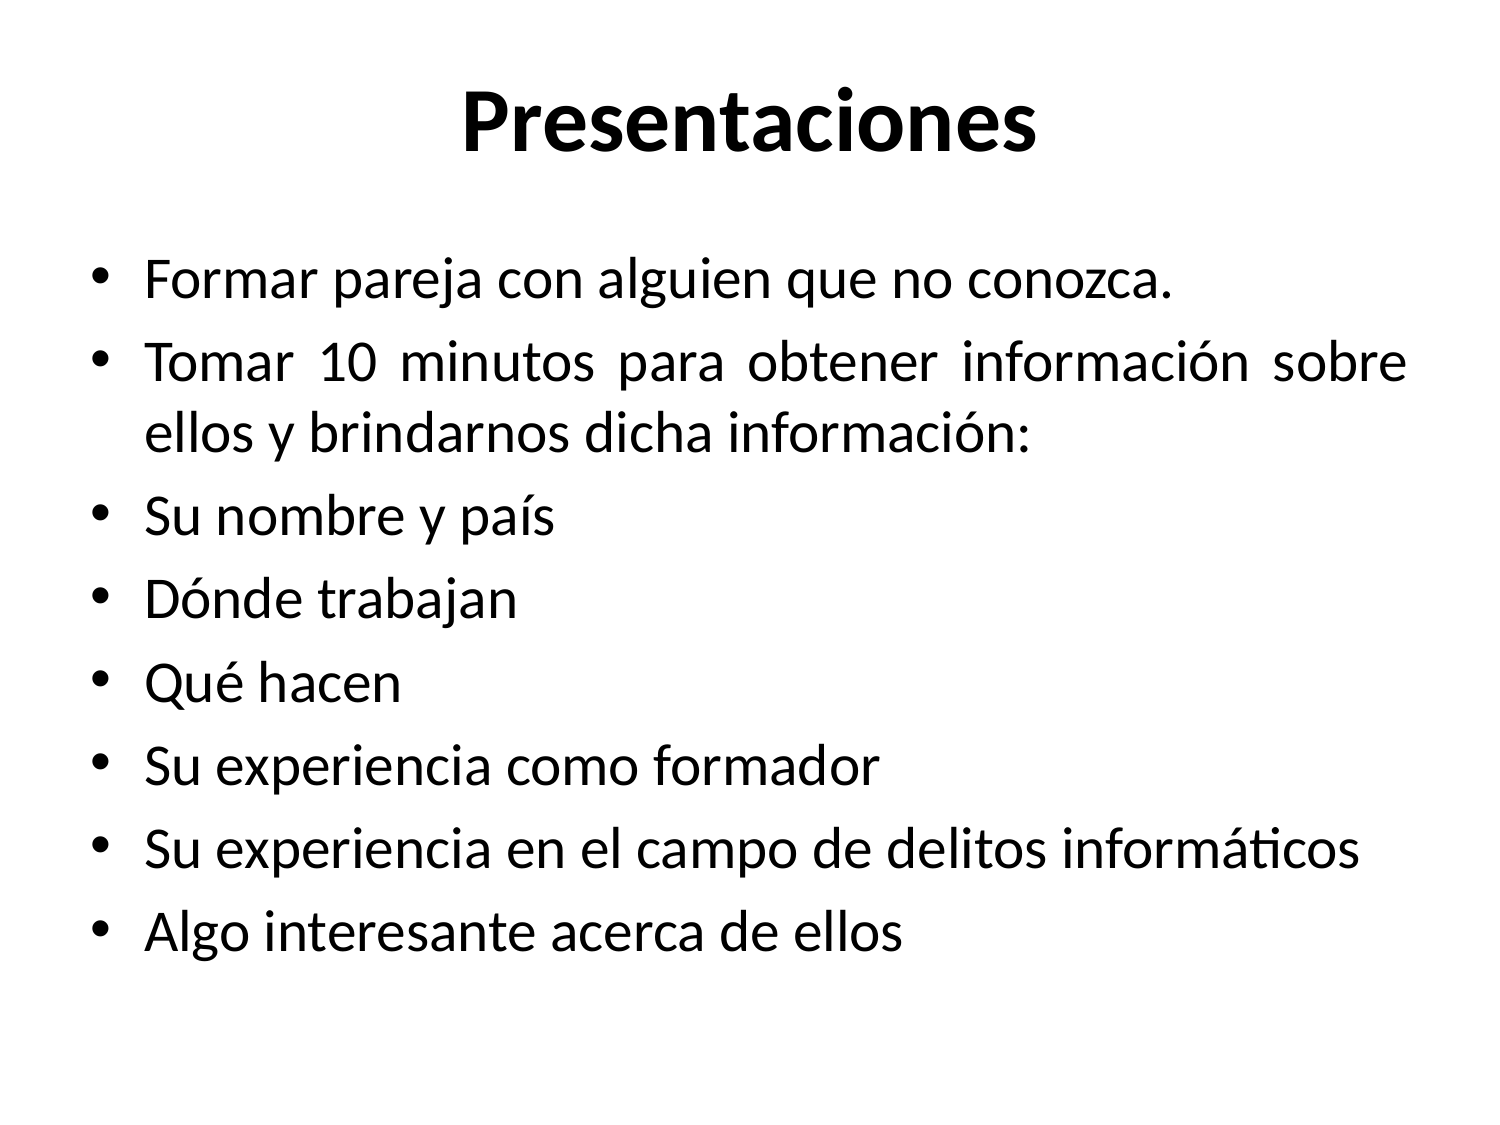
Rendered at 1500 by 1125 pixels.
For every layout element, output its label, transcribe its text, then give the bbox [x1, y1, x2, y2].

list Formar pareja con alguien que no conozca. Tomar 10 minutos para obtener información sobre ellos y brindarnos dicha información: Su nombre y país Dónde trabajan Qué hacen Su experiencia como formador Su experiencia en el campo de delitos informáticos Algo interesante acerca de ellos [75, 231, 1425, 974]
title Presentaciones [75, 45, 1425, 184]
